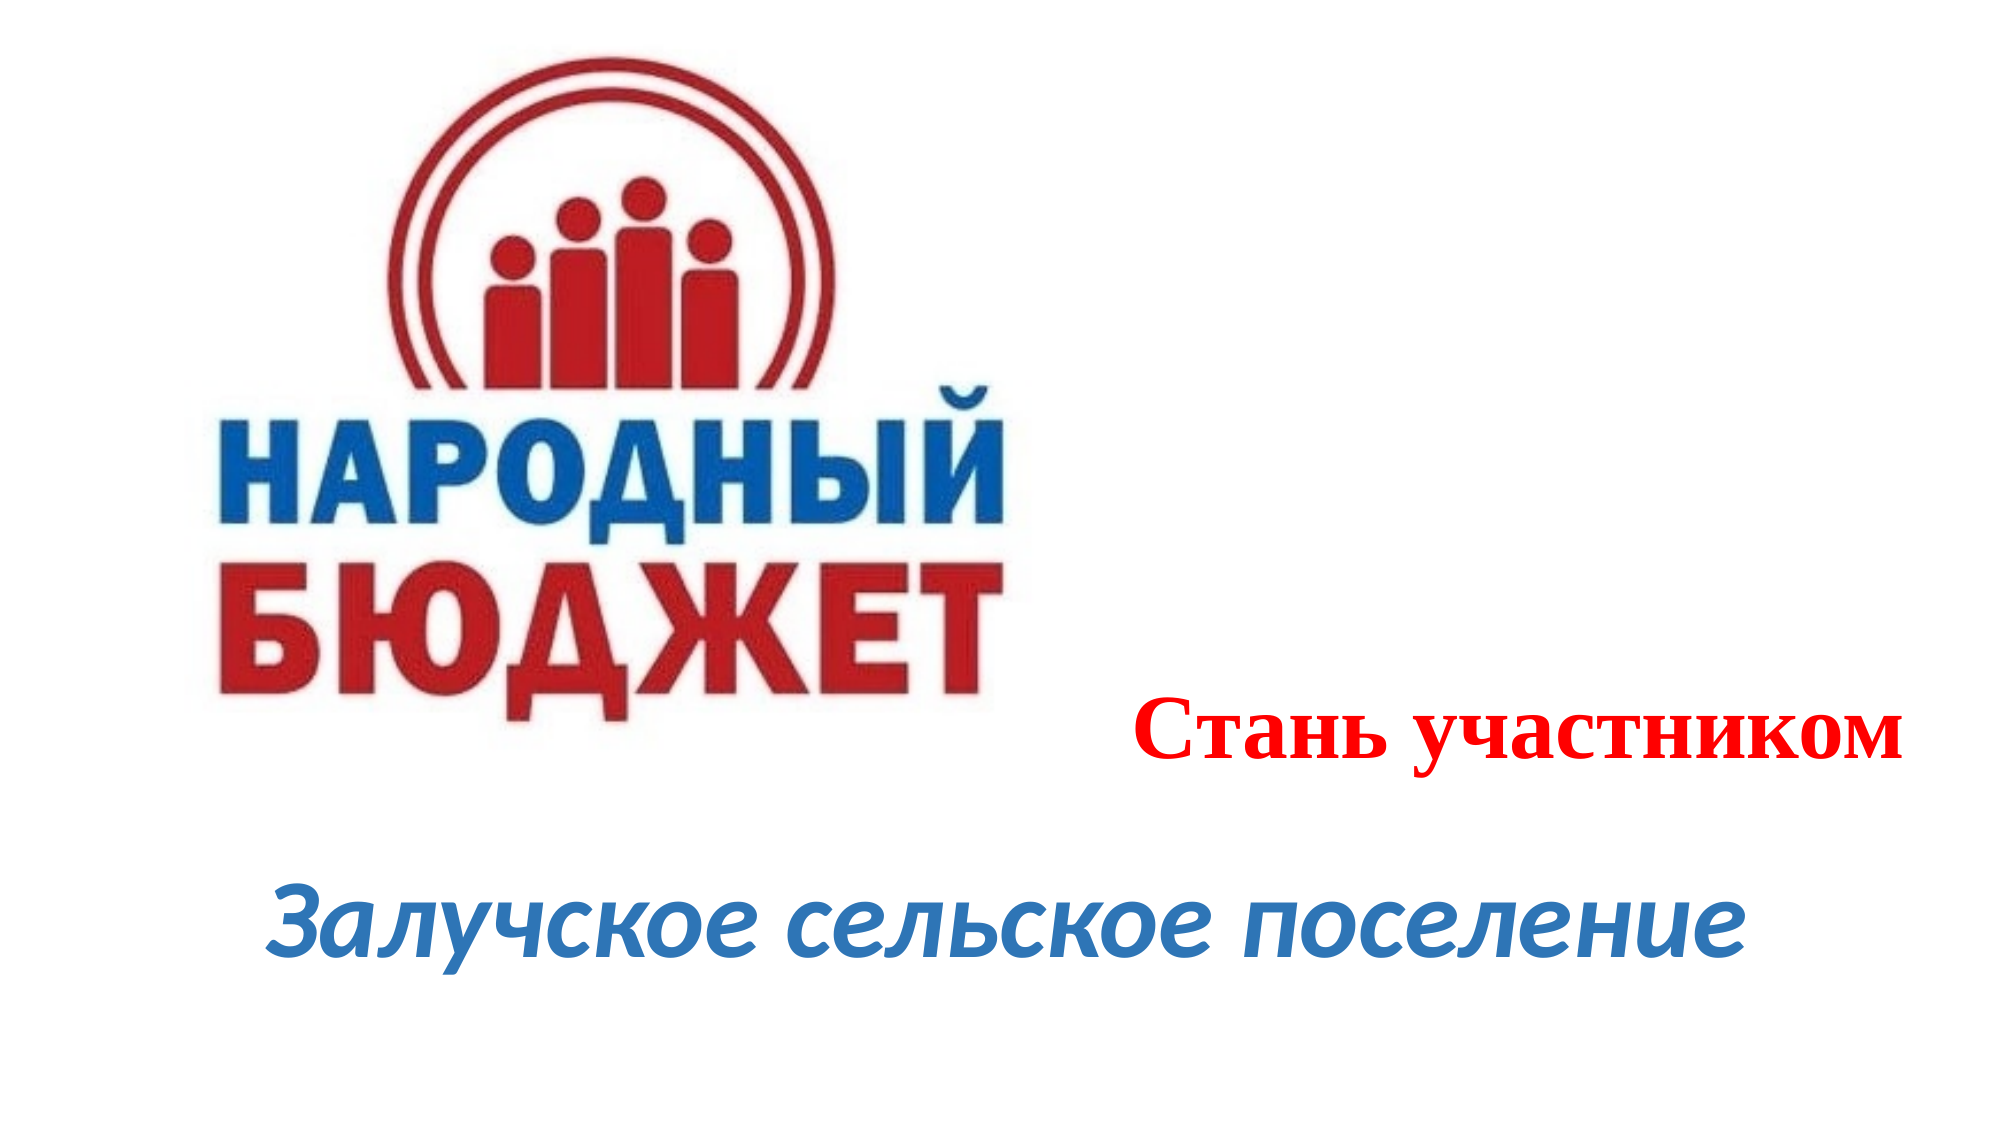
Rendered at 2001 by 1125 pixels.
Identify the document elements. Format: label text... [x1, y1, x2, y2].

text_box Стань участником [1116, 659, 1936, 785]
picture [133, 22, 1104, 786]
text_box Залучское сельское поселение [249, 837, 1773, 988]
